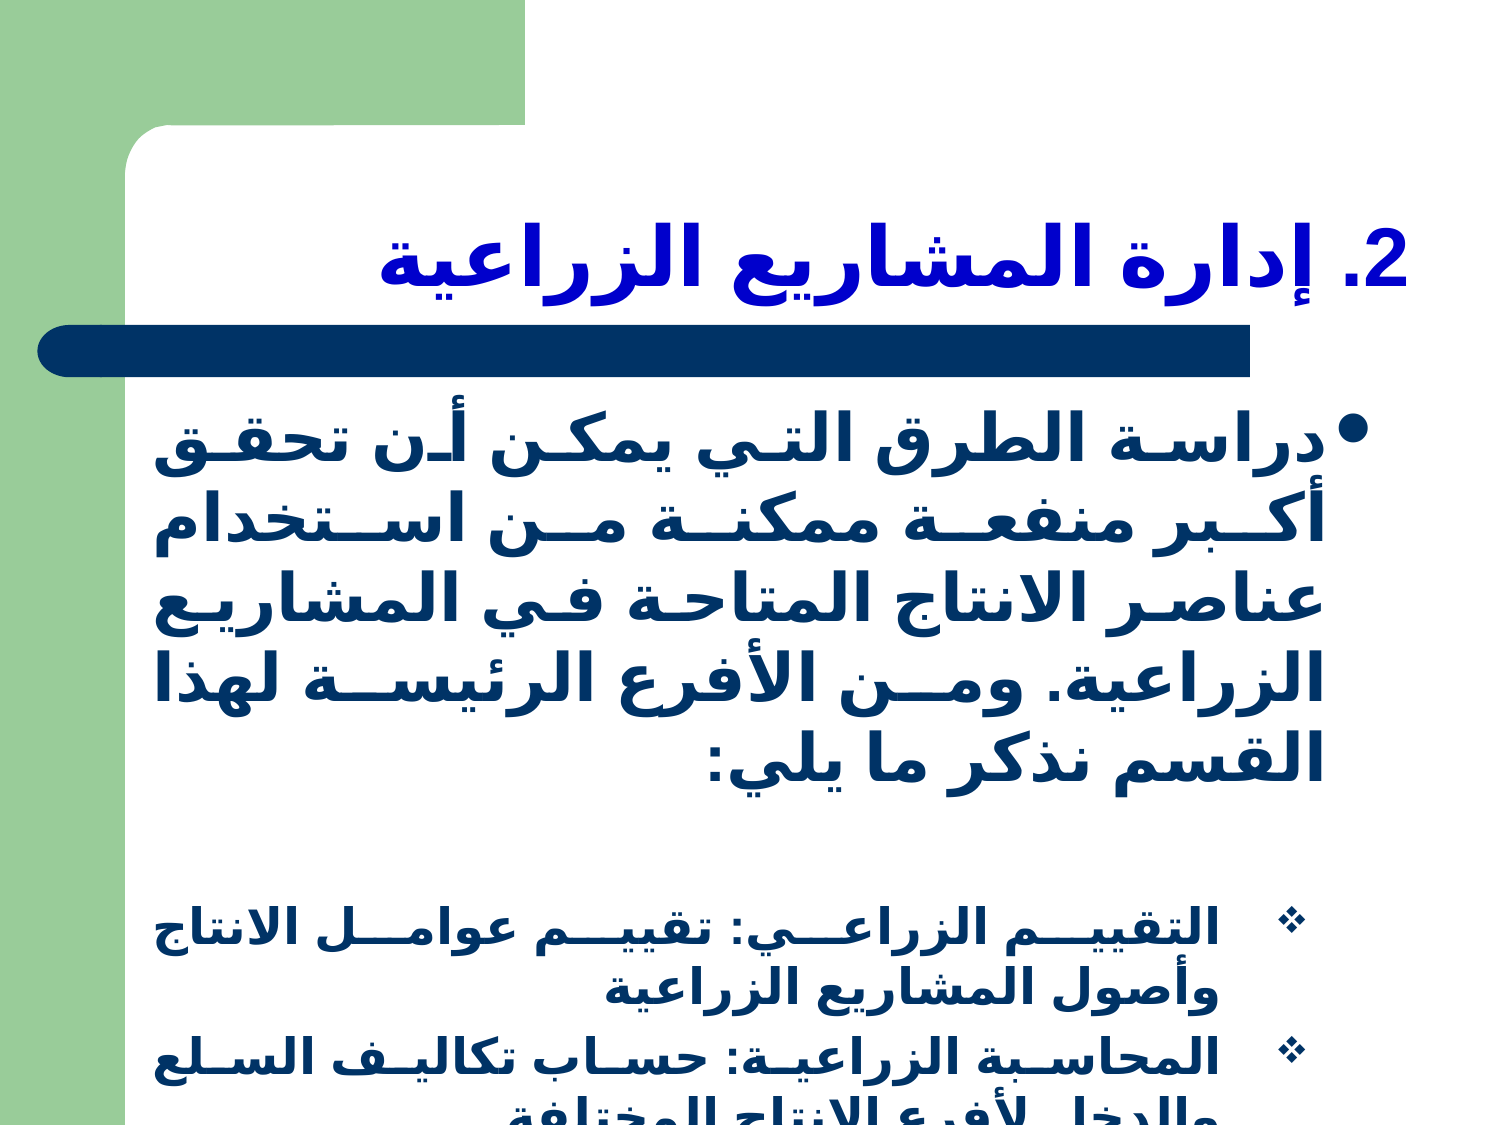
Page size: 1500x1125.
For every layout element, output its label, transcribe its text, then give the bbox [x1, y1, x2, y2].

list دراسة الطرق التي يمكن أن تحقق أكبر منفعة ممكنة من استخدام عناصر الانتاج المتاحة في المشاريع الزراعية. ومن الأفرع الرئيسة لهذا القسم نذكر ما يلي: التقييم الزراعي: تقييم عوامل الانتاج وأصول المشاريع الزراعية المحاسبة الزراعية: حساب تكاليف السلع والدخل لأفرع الانتاج المختلفة [137, 387, 1400, 999]
title 2. إدارة المشاريع الزراعية [124, 124, 1426, 313]
